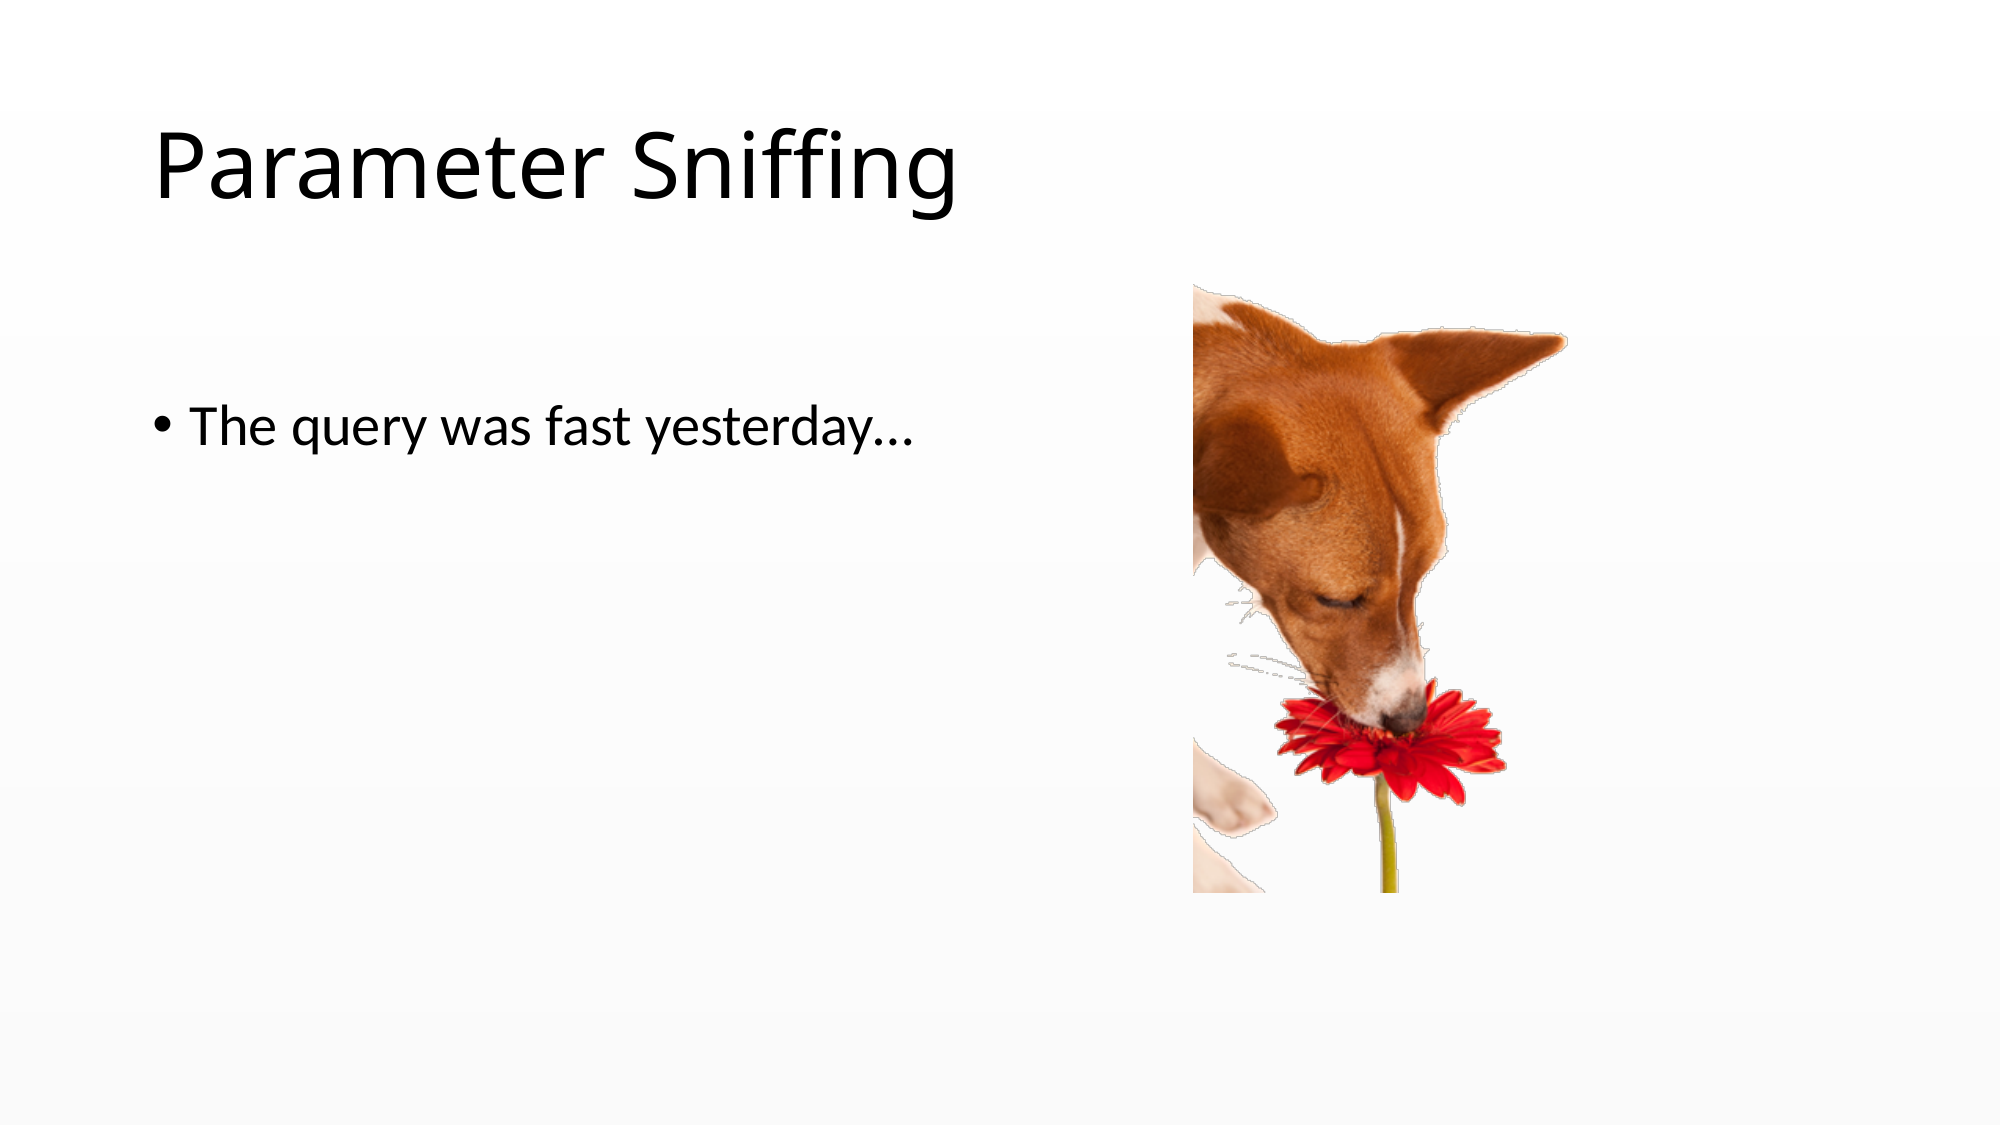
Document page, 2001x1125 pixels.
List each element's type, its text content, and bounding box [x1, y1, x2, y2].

picture [1193, 277, 1604, 893]
list The query was fast yesterday… [137, 387, 1863, 1102]
title Parameter Sniffing [137, 59, 1863, 278]
